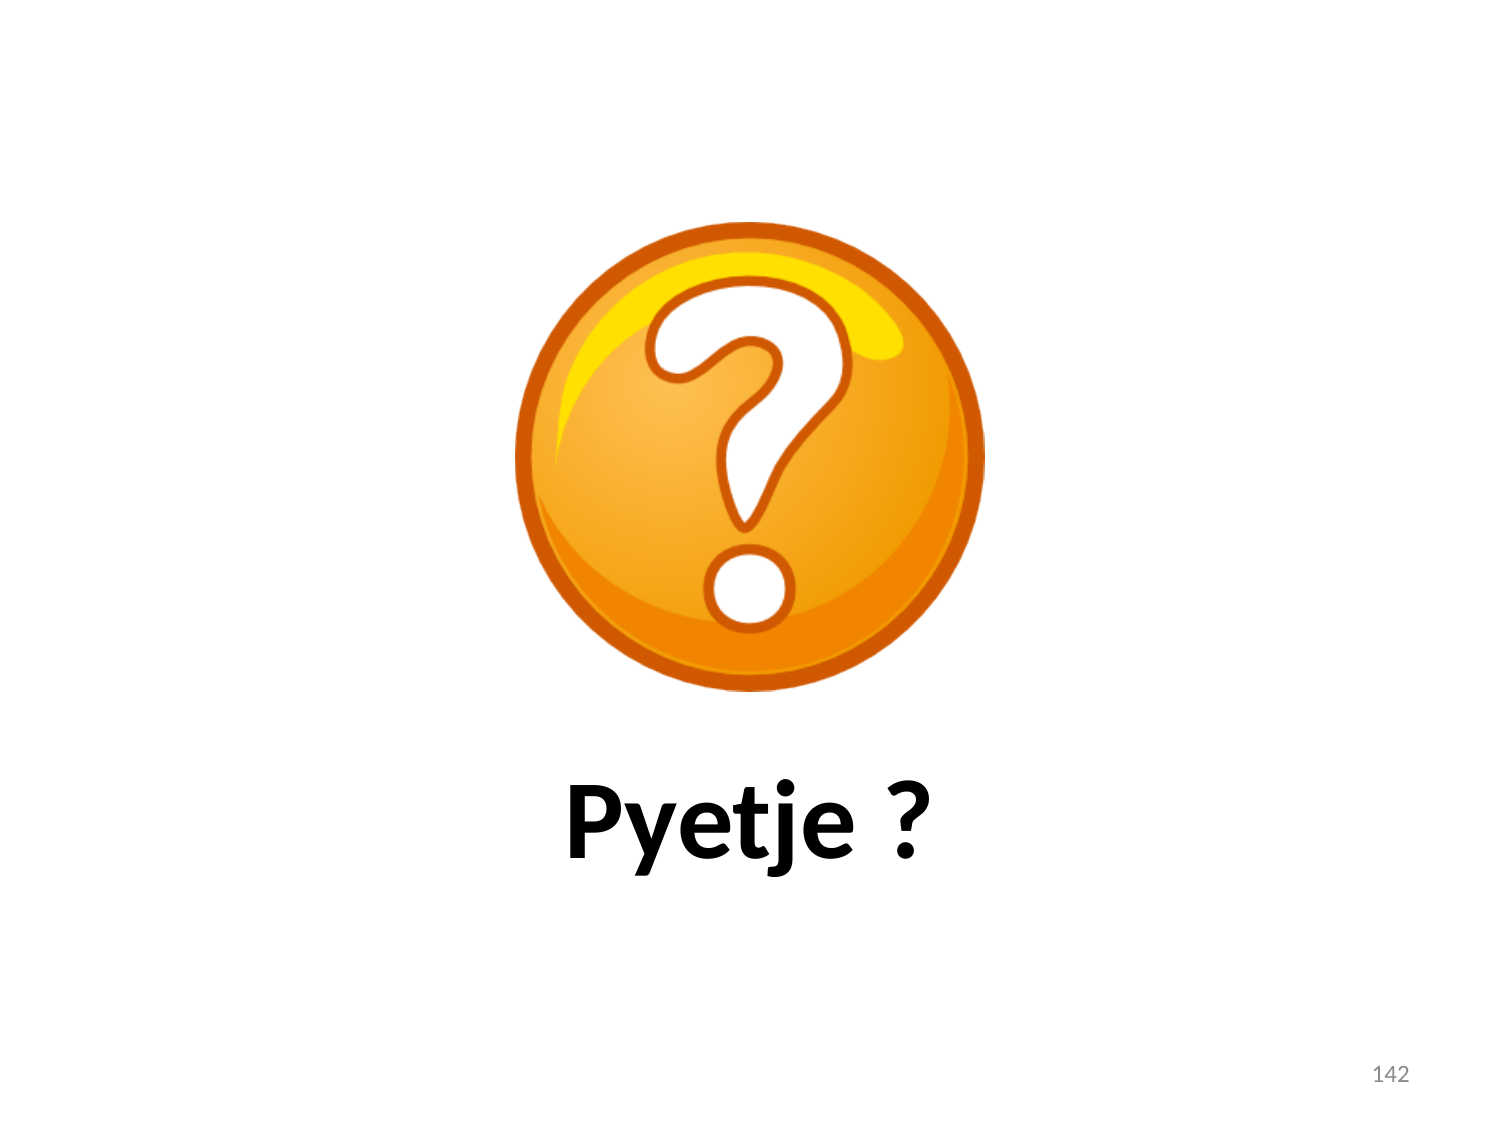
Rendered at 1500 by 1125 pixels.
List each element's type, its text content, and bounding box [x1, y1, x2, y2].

text_box Pyetje ? [549, 738, 951, 888]
slide_number 142 [1074, 1042, 1425, 1103]
picture [515, 222, 985, 692]
